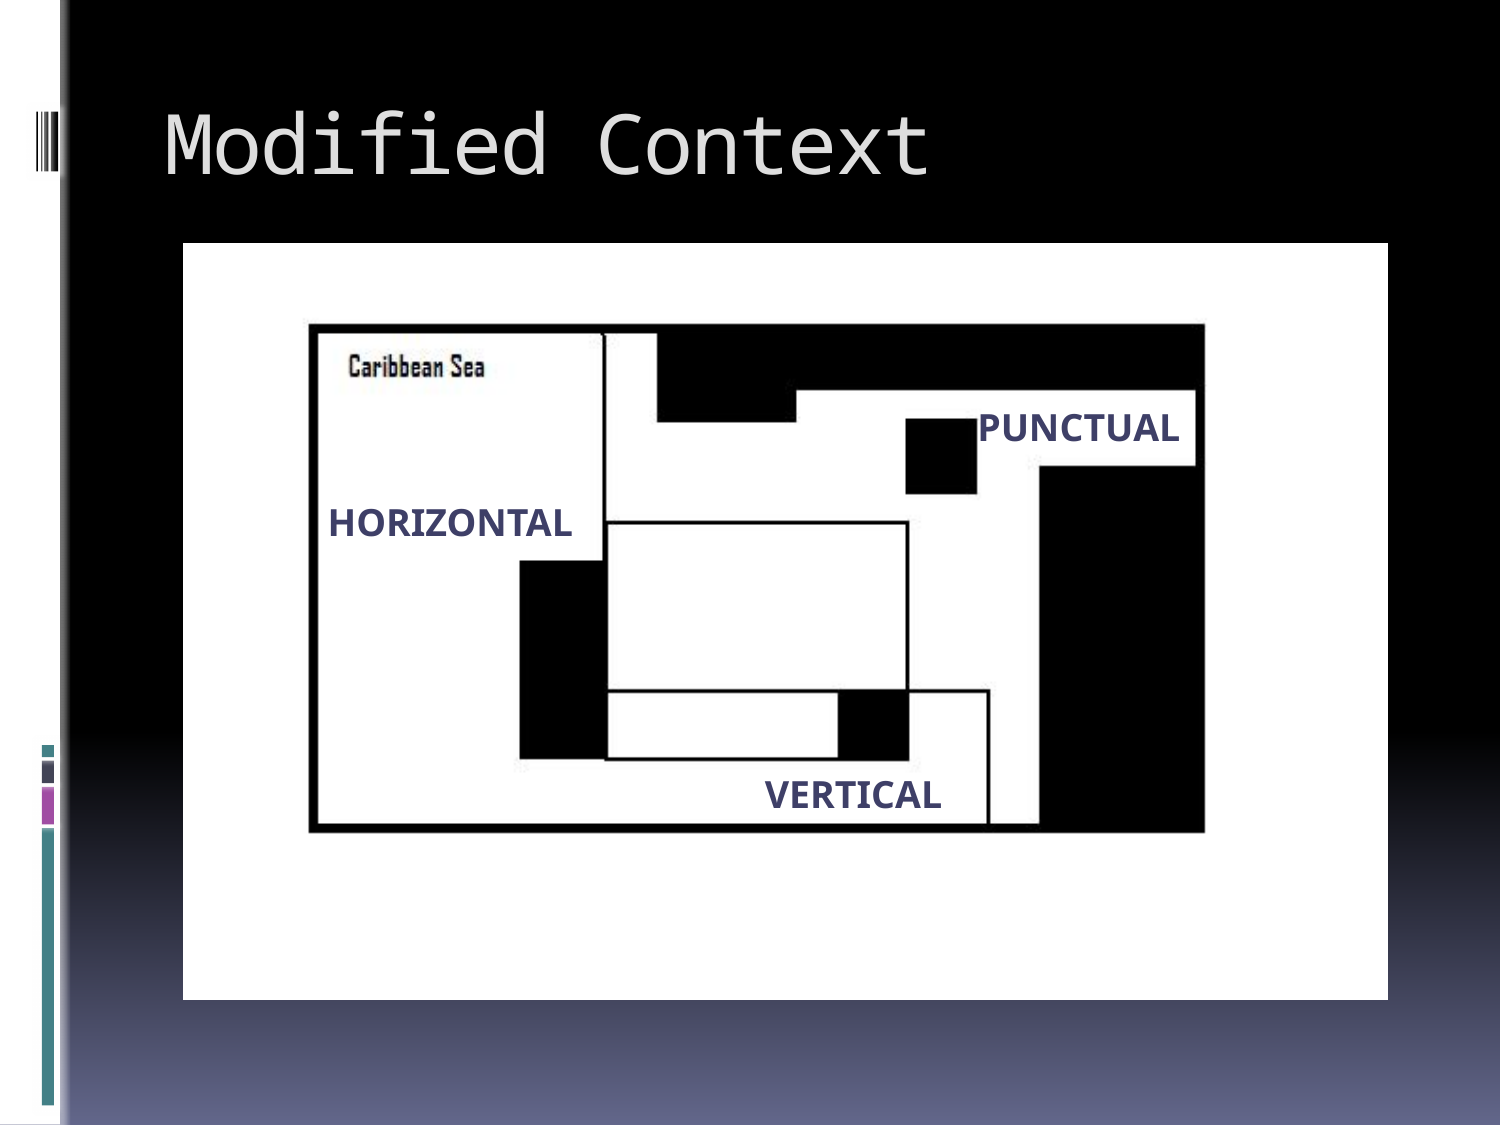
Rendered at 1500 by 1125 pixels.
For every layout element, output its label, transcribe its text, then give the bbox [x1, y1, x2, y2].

title Modified Context [150, 83, 1425, 234]
picture [182, 243, 1389, 1000]
